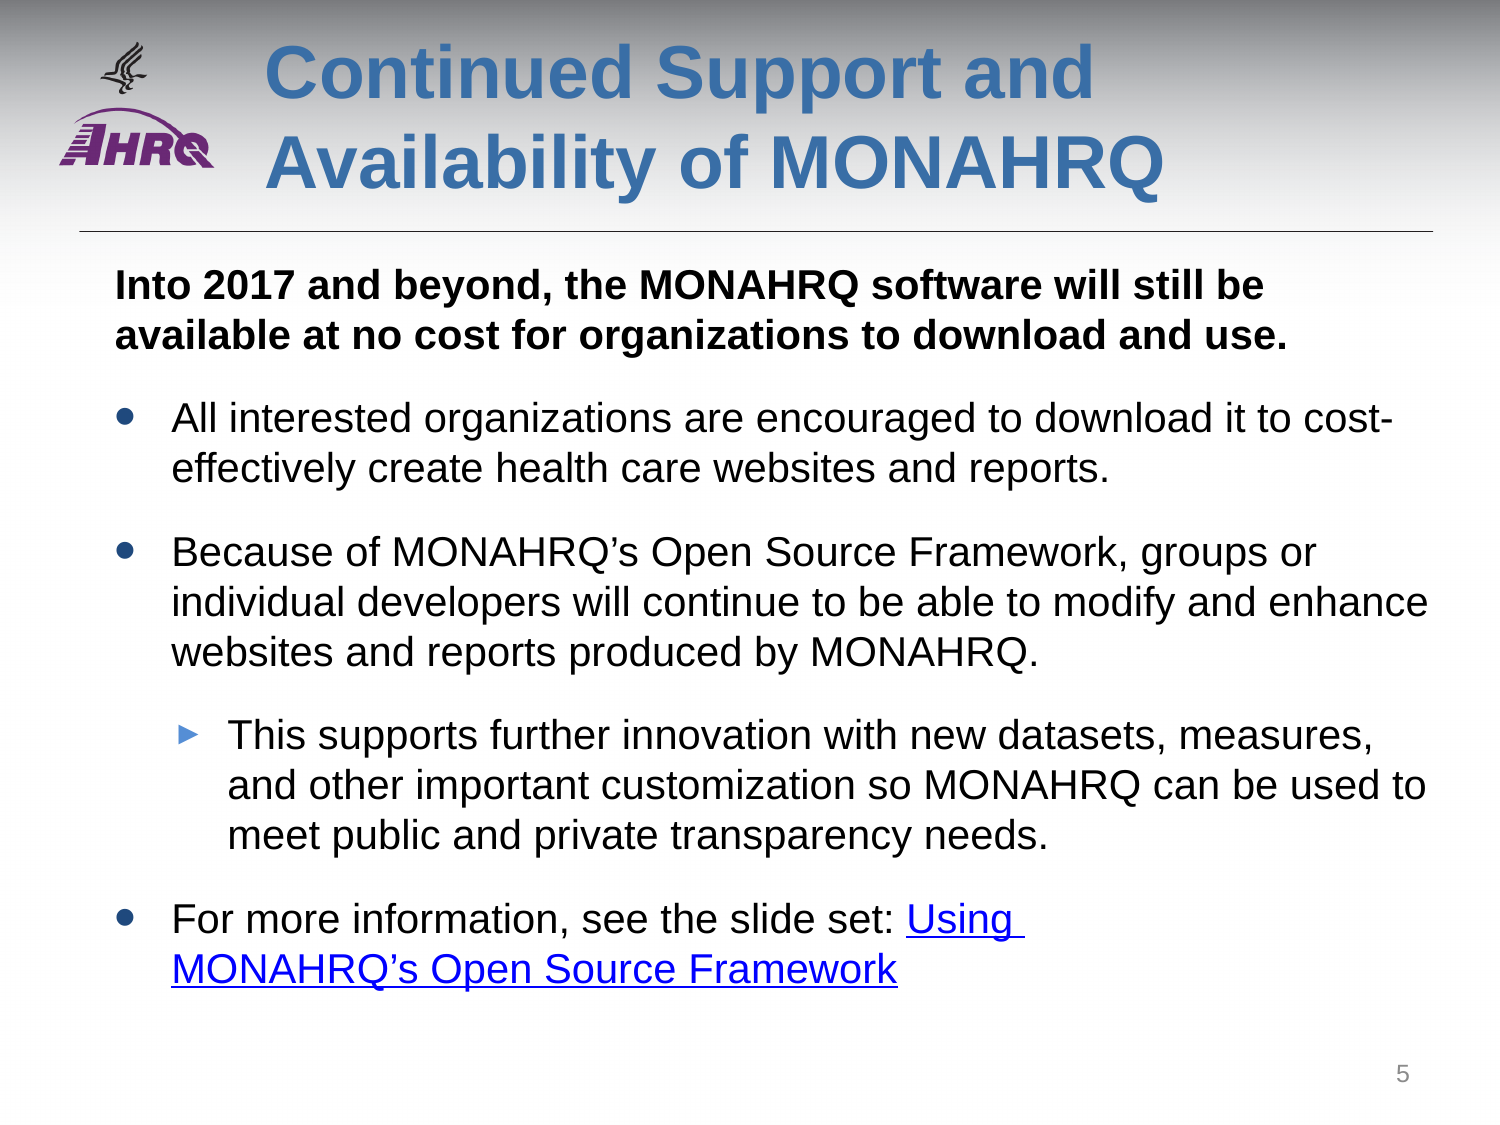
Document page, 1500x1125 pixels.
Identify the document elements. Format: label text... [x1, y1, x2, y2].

list Into 2017 and beyond, the MONAHRQ software will still be available at no cost for organizations to download and use. All interested organizations are encouraged to download it to cost-effectively create health care websites and reports. Because of MONAHRQ’s Open Source Framework, groups or individual developers will continue to be able to modify and enhance websites and reports produced by MONAHRQ. This supports further innovation with new datasets, measures, and other important customization so MONAHRQ can be used to meet public and private transparency needs. For more information, see the slide set: Using MONAHRQ’s Open Source Framework [99, 249, 1463, 1038]
title Continued Support and Availability of MONAHRQ [249, 50, 1300, 176]
picture [0, 0, 1500, 1125]
slide_number 5 [1074, 1042, 1425, 1103]
